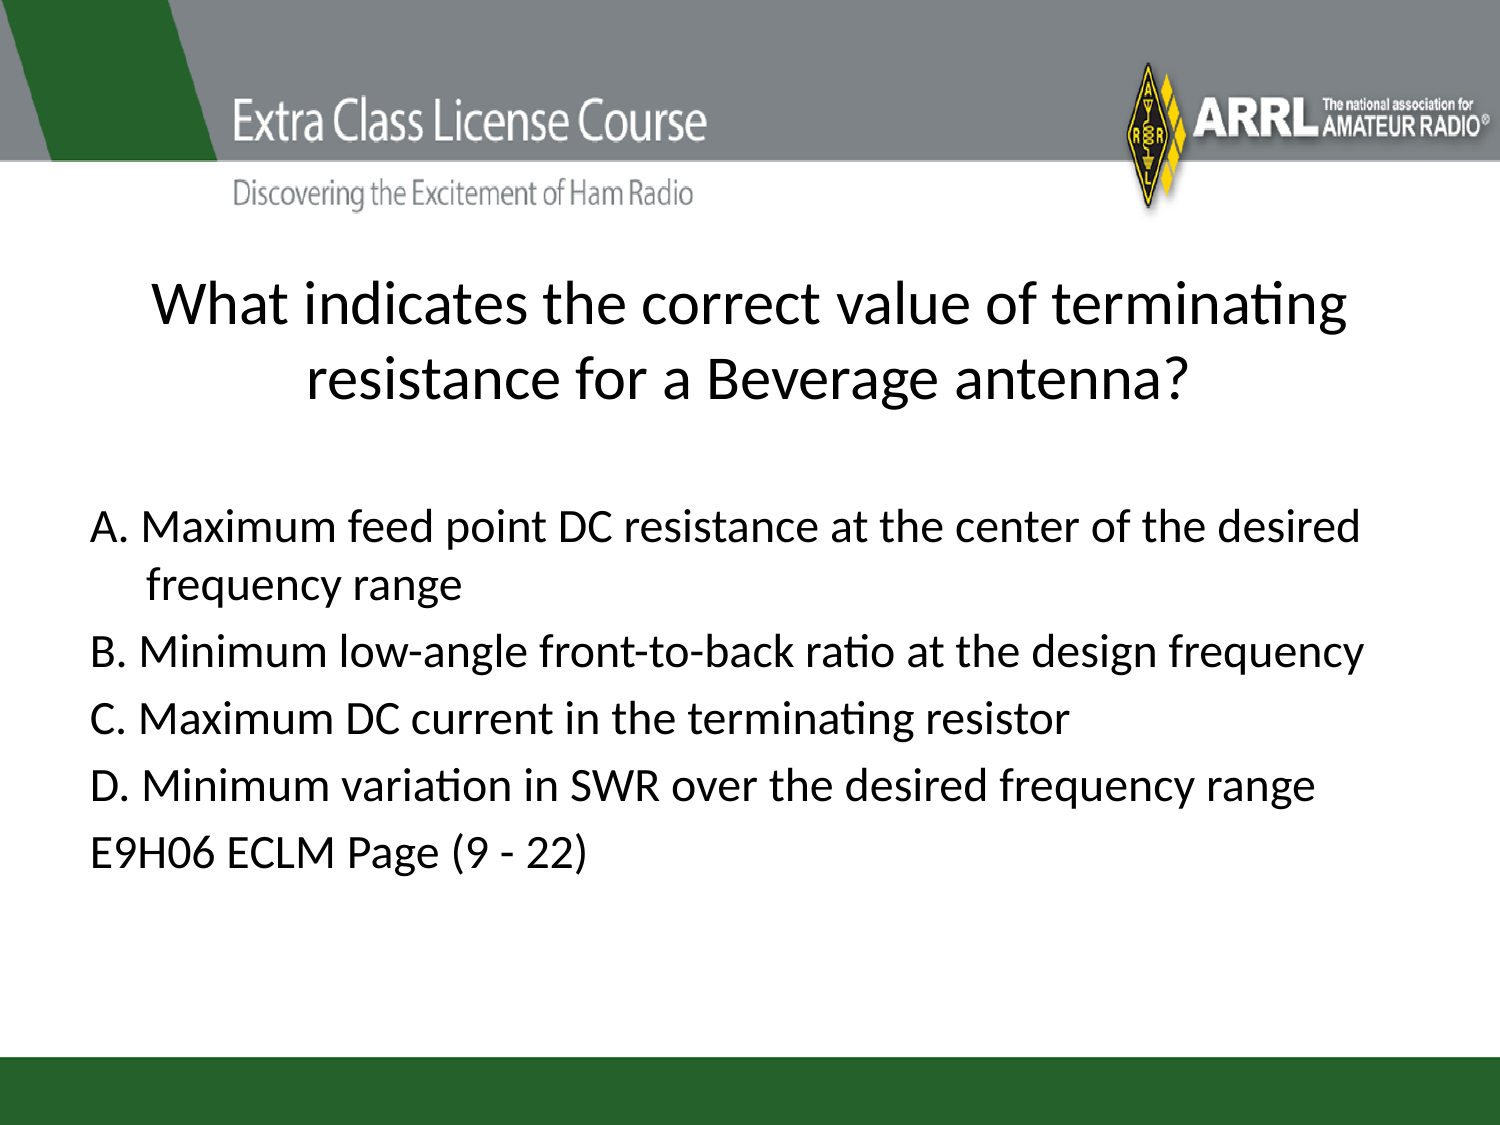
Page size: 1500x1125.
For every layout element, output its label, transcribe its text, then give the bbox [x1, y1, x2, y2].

picture [0, 0, 1500, 1125]
list A. Maximum feed point DC resistance at the center of the desired frequency range B. Minimum low-angle front-to-back ratio at the design frequency C. Maximum DC current in the terminating resistor D. Minimum variation in SWR over the desired frequency range E9H06 ECLM Page (9 - 22) [75, 487, 1425, 1005]
title What indicates the correct value of terminating resistance for a Beverage antenna? [75, 254, 1425, 435]
